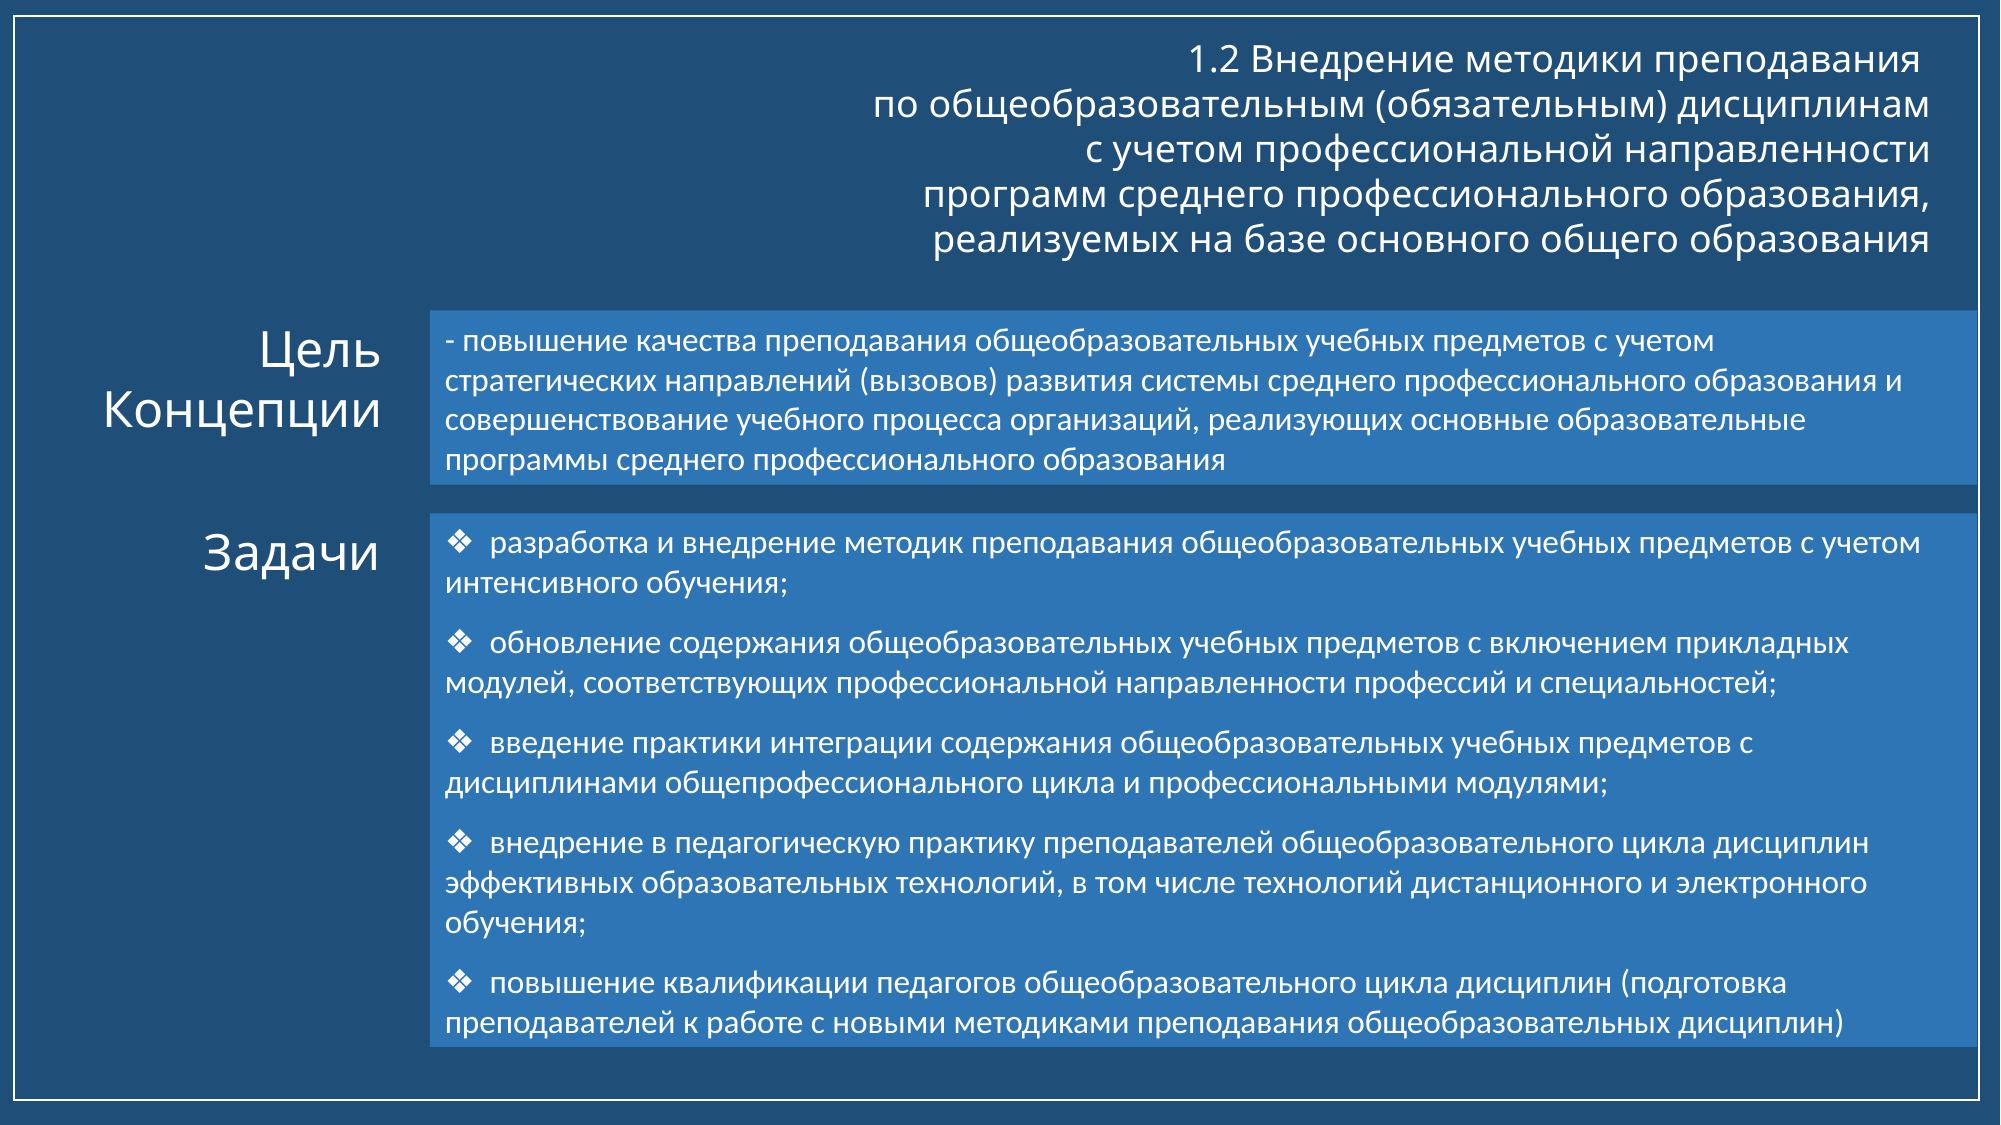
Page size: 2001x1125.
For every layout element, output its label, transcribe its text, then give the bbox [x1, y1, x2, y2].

text_box - повышение качества преподавания общеобразовательных учебных предметов с учетом стратегических направлений (вызовов) развития системы среднего профессионального образования и совершенствование учебного процесса организаций, реализующих основные образовательные программы среднего профессионального образования [429, 310, 1977, 485]
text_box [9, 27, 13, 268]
text_box ❖ разработка и внедрение методик преподавания общеобразовательных учебных предметов с учетом интенсивного обучения; ❖ обновление содержания общеобразовательных учебных предметов с включением прикладных модулей, соответствующих профессиональной направленности профессий и специальностей; ❖ введение практики интеграции содержания общеобразовательных учебных предметов с дисциплинами общепрофессионального цикла и профессиональными модулями; ❖ внедрение в педагогическую практику преподавателей общеобразовательного цикла дисциплин эффективных образовательных технологий, в том числе технологий дистанционного и электронного обучения; ❖ повышение квалификации педагогов общеобразовательного цикла дисциплин (подготовка преподавателей к работе с новыми методиками преподавания общеобразовательных дисциплин) [429, 513, 1977, 1047]
text_box Задачи [188, 513, 396, 589]
text_box Цель Концепции [87, 310, 411, 446]
text_box [13, 15, 1980, 1101]
